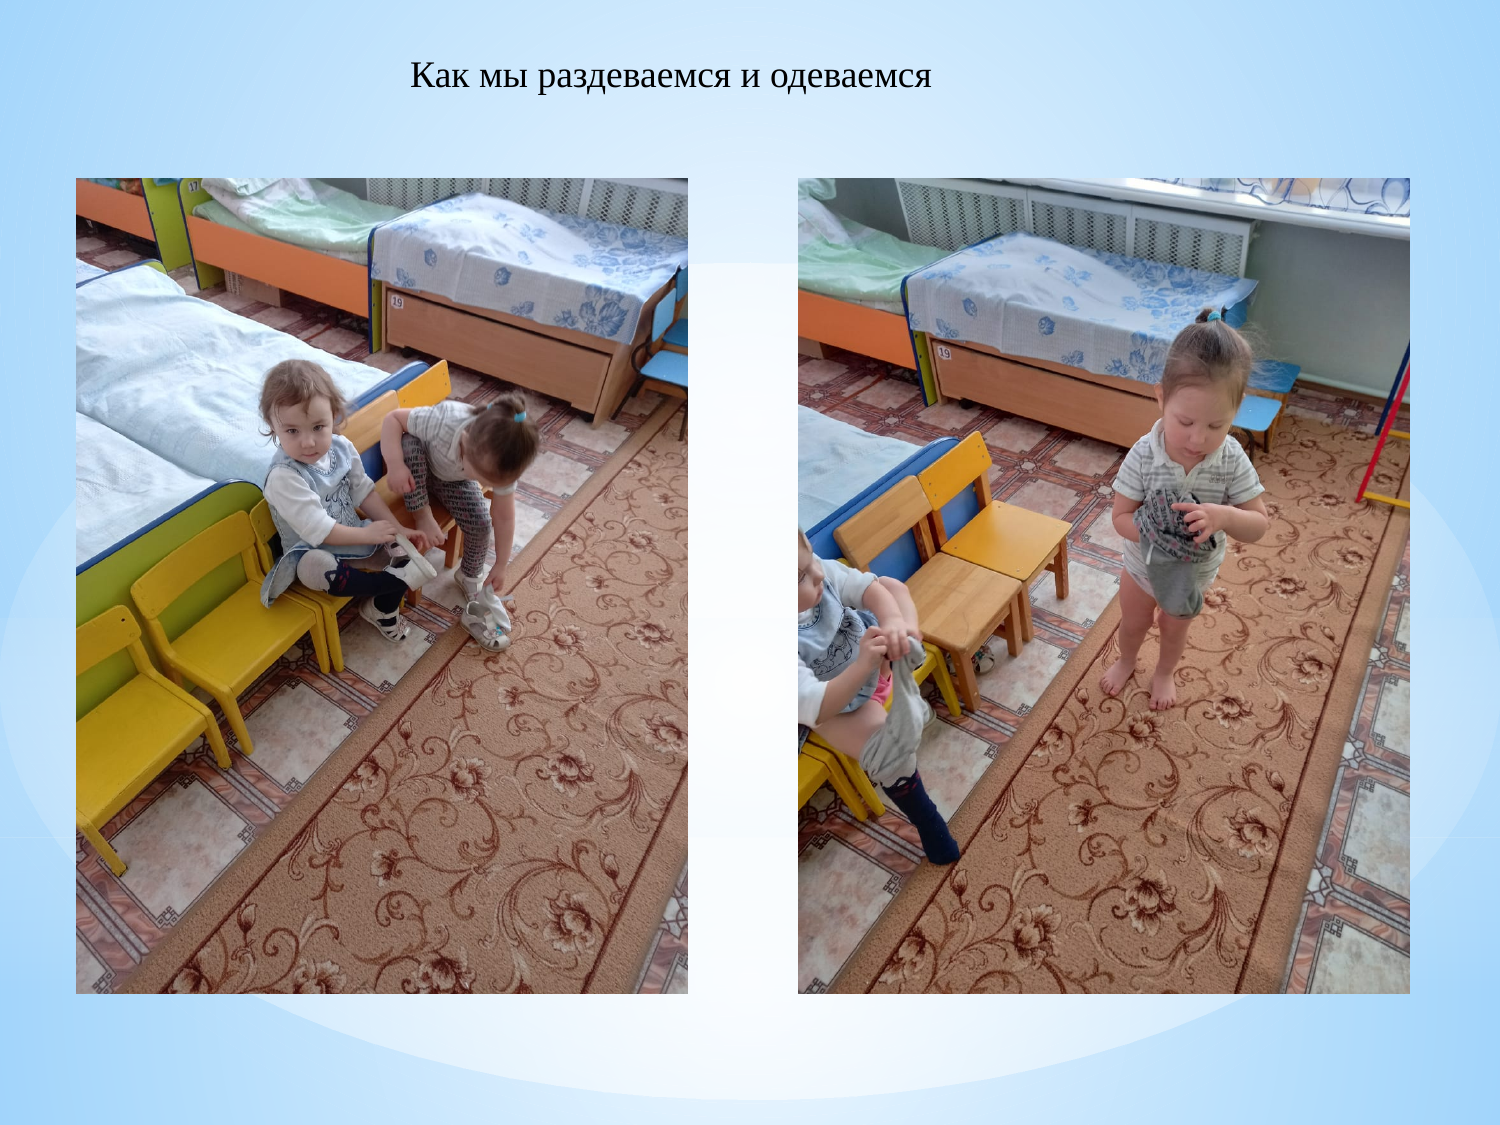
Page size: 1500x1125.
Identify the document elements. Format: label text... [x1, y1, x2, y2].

picture [76, 178, 689, 994]
picture [798, 178, 1410, 994]
text_box Как мы раздеваемся и одеваемся [338, 42, 948, 103]
